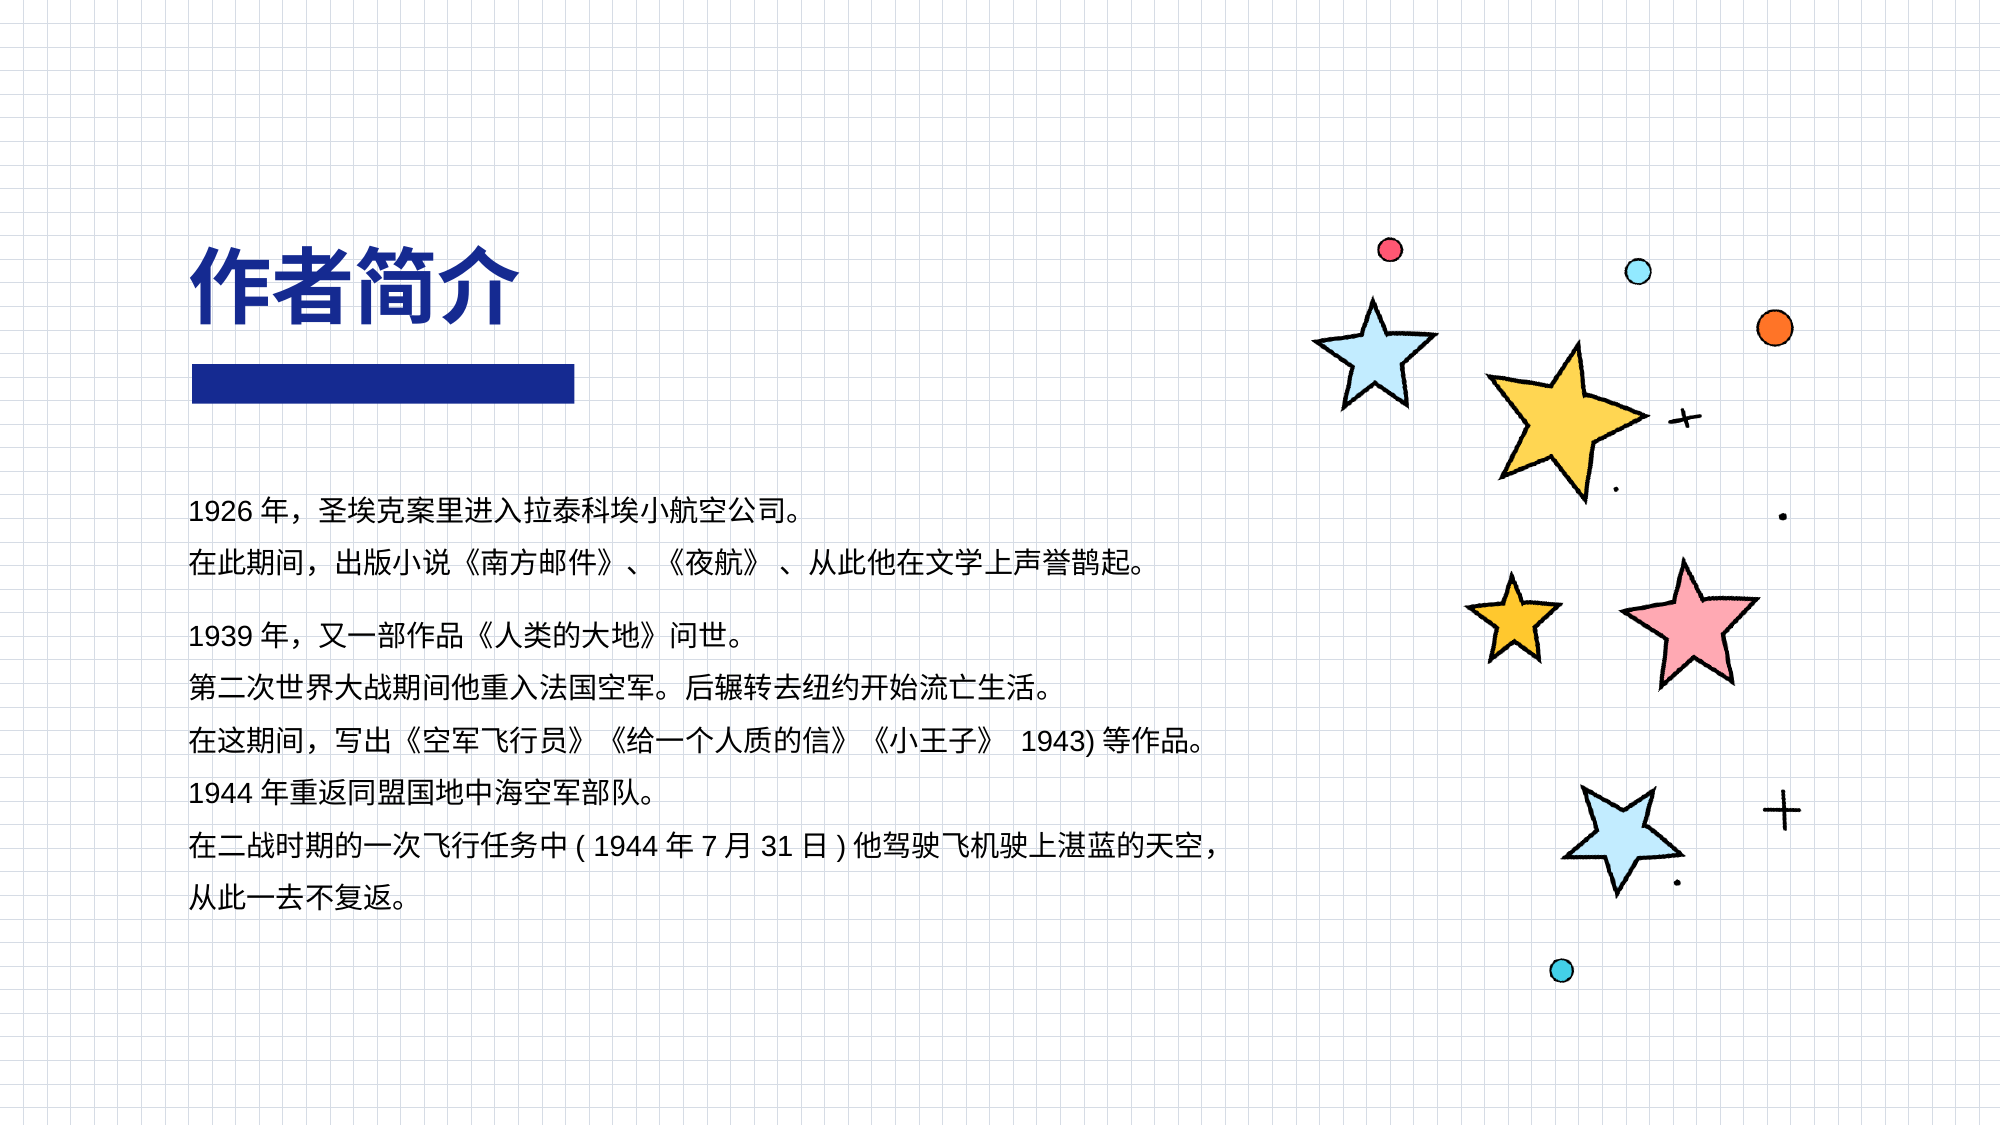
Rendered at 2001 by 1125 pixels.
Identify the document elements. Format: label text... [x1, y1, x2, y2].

text_box 1939年，又一部作品《人类的大地》问世。 第二次世界大战期间他重入法国空军。后辗转去纽约开始流亡生活。 在这期间，写出《空军飞行员》《给一个人质的信》《小王子》 1943)等作品。 1944年重返同盟国地中海空军部队。 在二战时期的一次飞行任务中( 1944年7月31日)他驾驶飞机驶上湛蓝的天空，从此一去不复返。 [173, 592, 1245, 922]
text_box 作者简介 [173, 226, 575, 342]
text_box [191, 363, 575, 405]
text_box 1926年，圣埃克案里进入拉泰科埃小航空公司。 在此期间，出版小说《南方邮件》、《夜航》 、从此他在文学上声誉鹊起。 [173, 467, 1193, 587]
picture [1193, 133, 1988, 1033]
